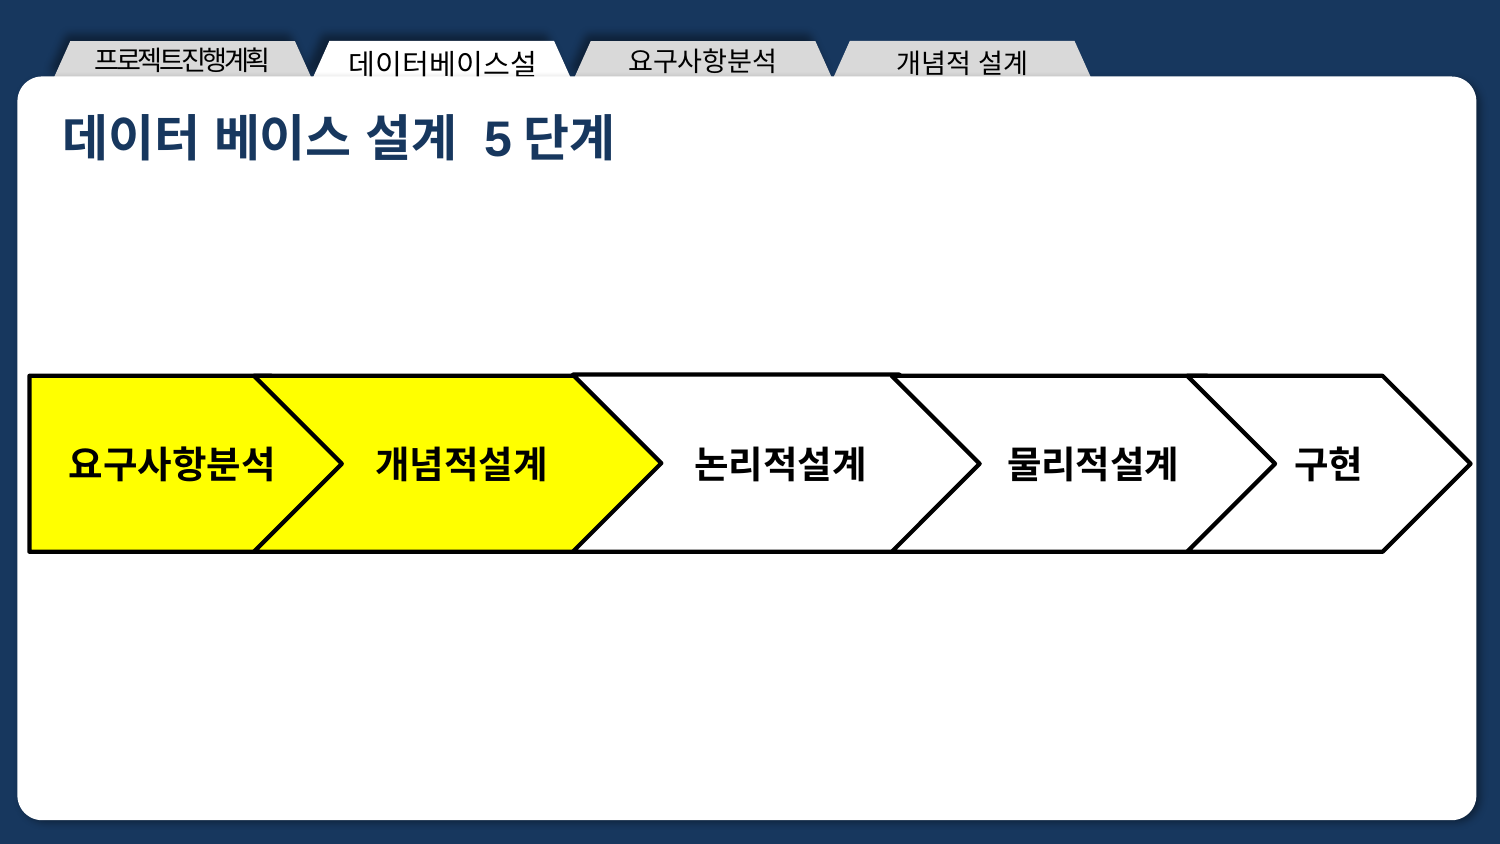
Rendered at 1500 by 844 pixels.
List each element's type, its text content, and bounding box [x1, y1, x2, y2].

text_box 프로젝트진행계획 [91, 43, 274, 73]
text_box [315, 40, 569, 73]
text_box 데이터베이스설계 [336, 46, 550, 73]
text_box [297, 26, 561, 73]
text_box 데이터 베이스 설계 5단계 [47, 99, 1436, 174]
text_box 물리적설계 [889, 373, 1271, 554]
text_box 개념적설계 [251, 373, 657, 554]
text_box [15, 74, 1479, 823]
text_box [832, 40, 1093, 80]
text_box 요구사항분석 [27, 373, 338, 554]
text_box 구현 [1185, 373, 1473, 554]
text_box [576, 41, 827, 73]
text_box [55, 41, 310, 73]
text_box [41, 26, 297, 74]
text_box 논리적설계 [570, 372, 975, 554]
text_box 요구사항분석 [608, 44, 798, 77]
text_box [561, 26, 837, 73]
